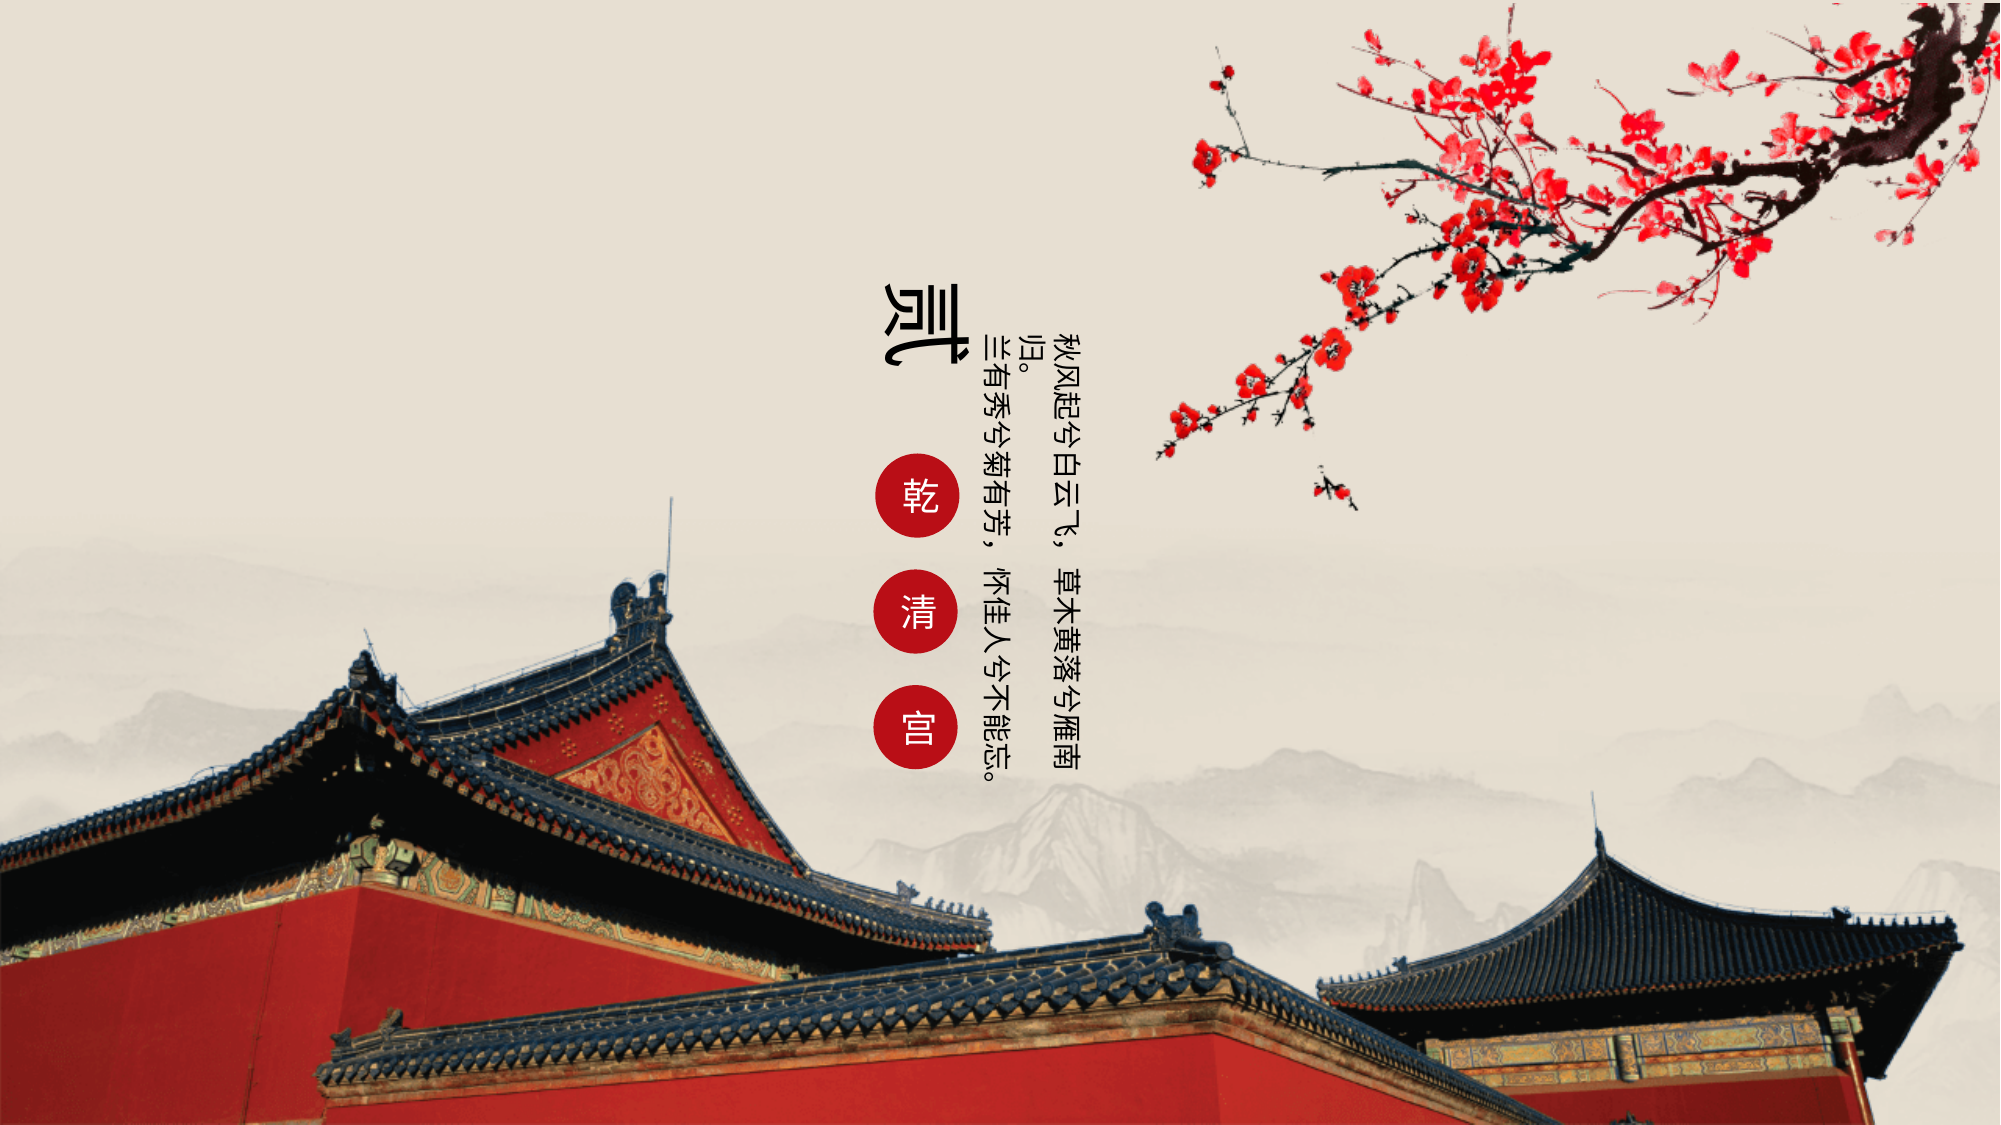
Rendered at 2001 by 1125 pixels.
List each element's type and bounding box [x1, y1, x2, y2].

text_box [850, 264, 1093, 810]
picture [0, 0, 2000, 1125]
